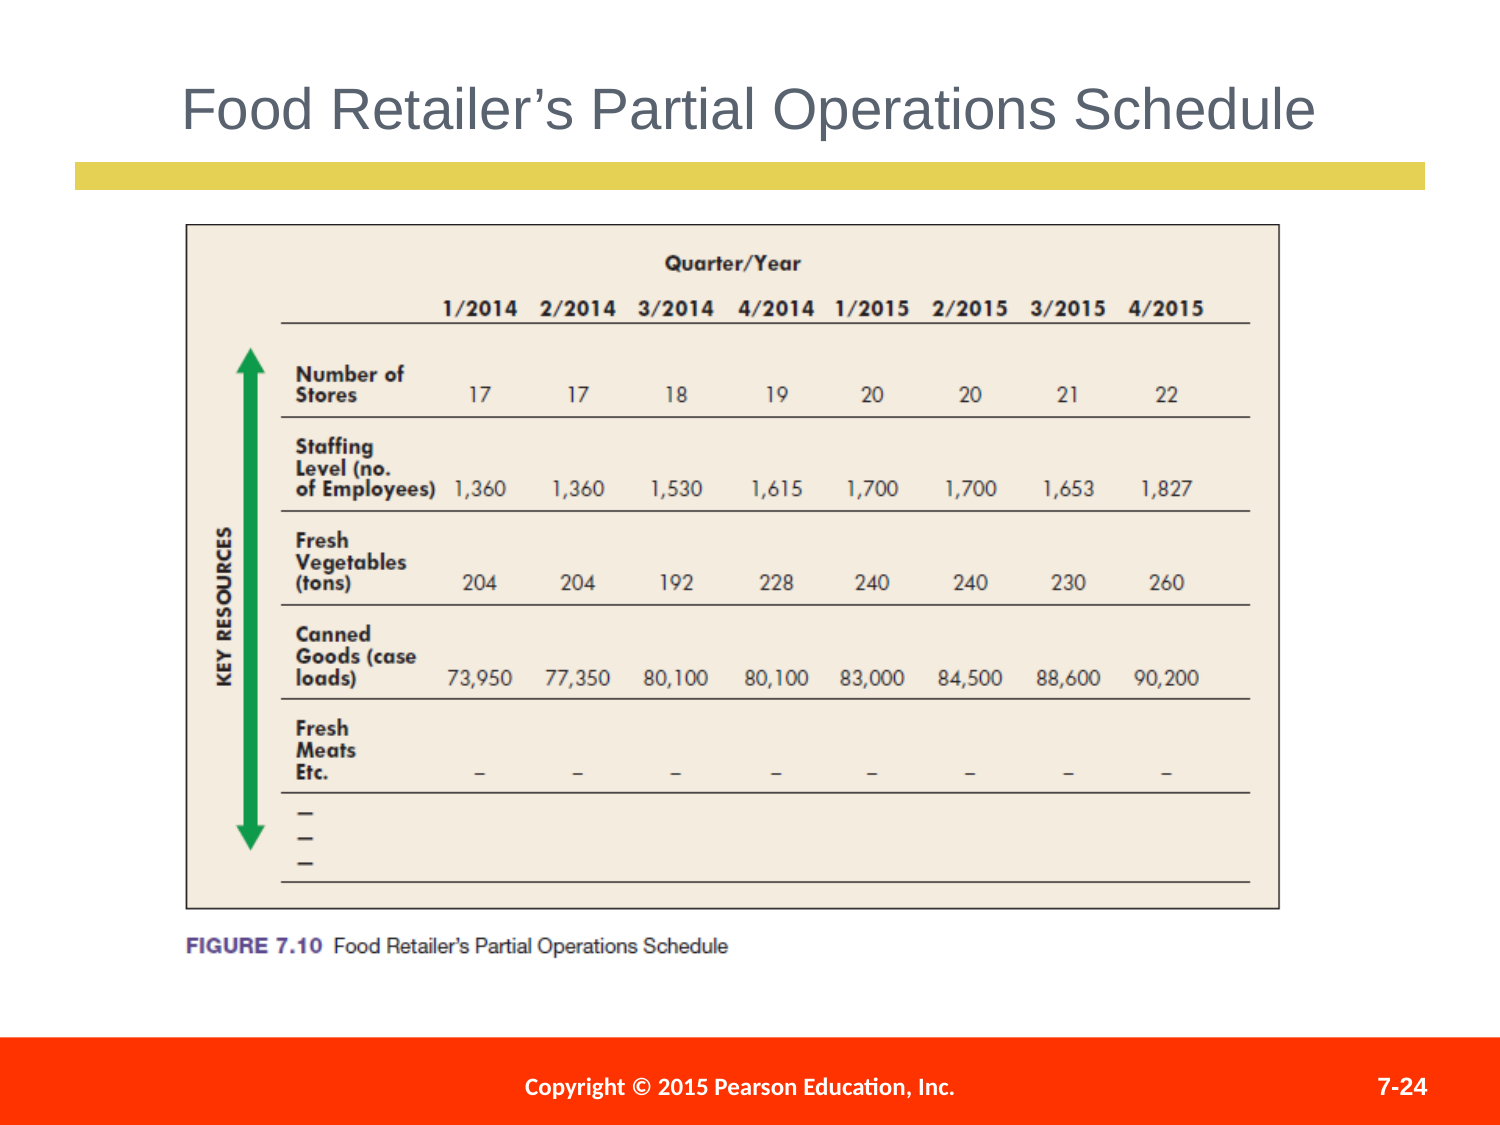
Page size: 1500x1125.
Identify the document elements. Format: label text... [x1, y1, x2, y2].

picture [149, 224, 1302, 988]
title Food Retailer’s Partial Operations Schedule [74, 12, 1426, 201]
